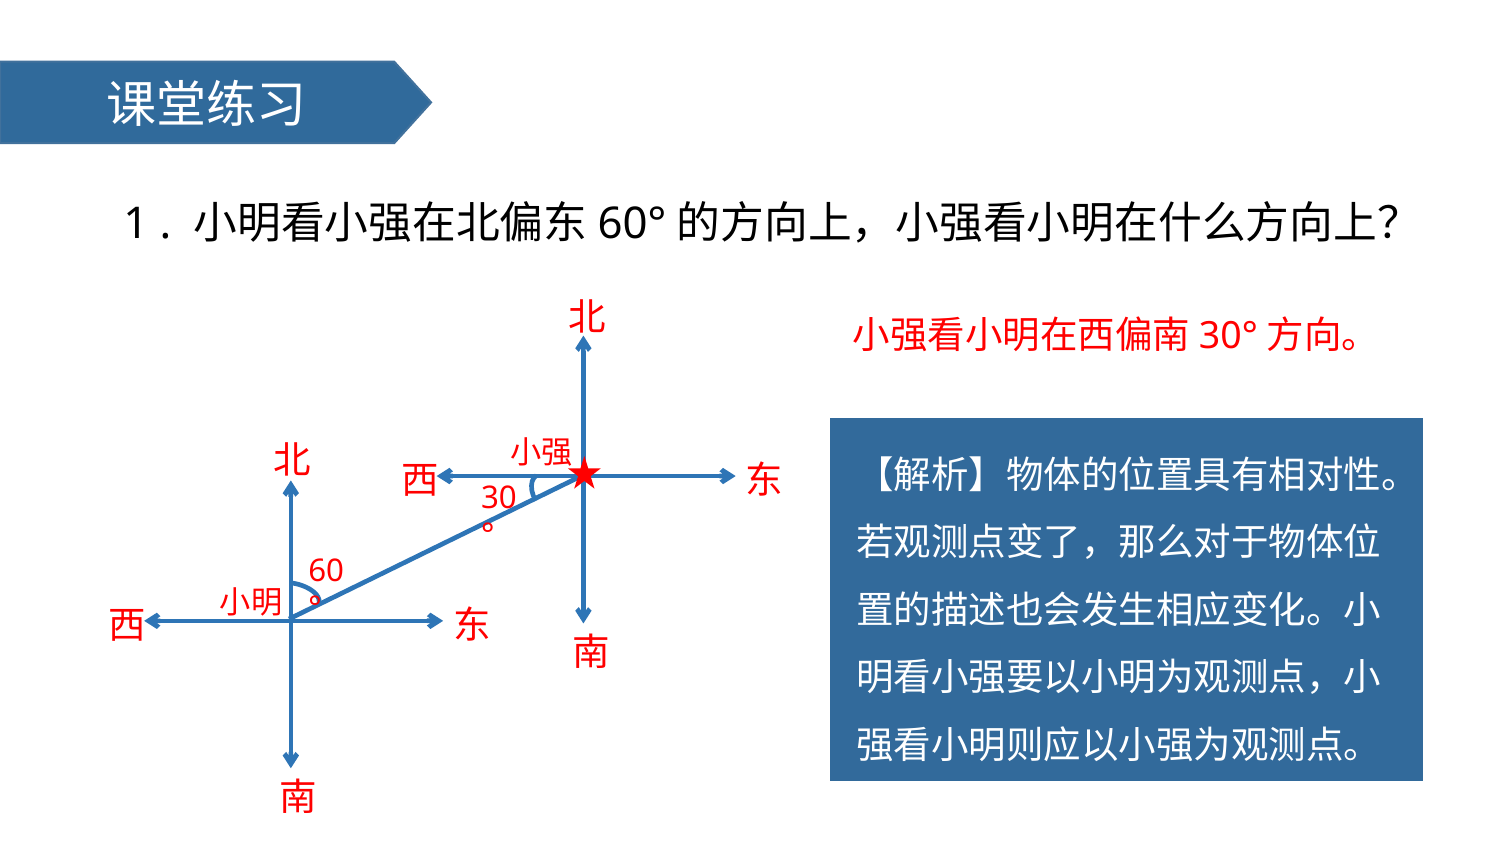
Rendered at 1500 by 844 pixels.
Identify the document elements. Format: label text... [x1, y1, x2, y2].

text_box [495, 424, 601, 489]
text_box 小强看小明在西偏南30°方向。 [841, 305, 1386, 362]
text_box 1 . 小明看小强在北偏东60°的方向上，小强看小明在什么方向上？ [112, 189, 1427, 254]
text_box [386, 285, 781, 682]
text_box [93, 428, 582, 827]
text_box 课堂练习 [0, 61, 432, 144]
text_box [830, 419, 1423, 781]
